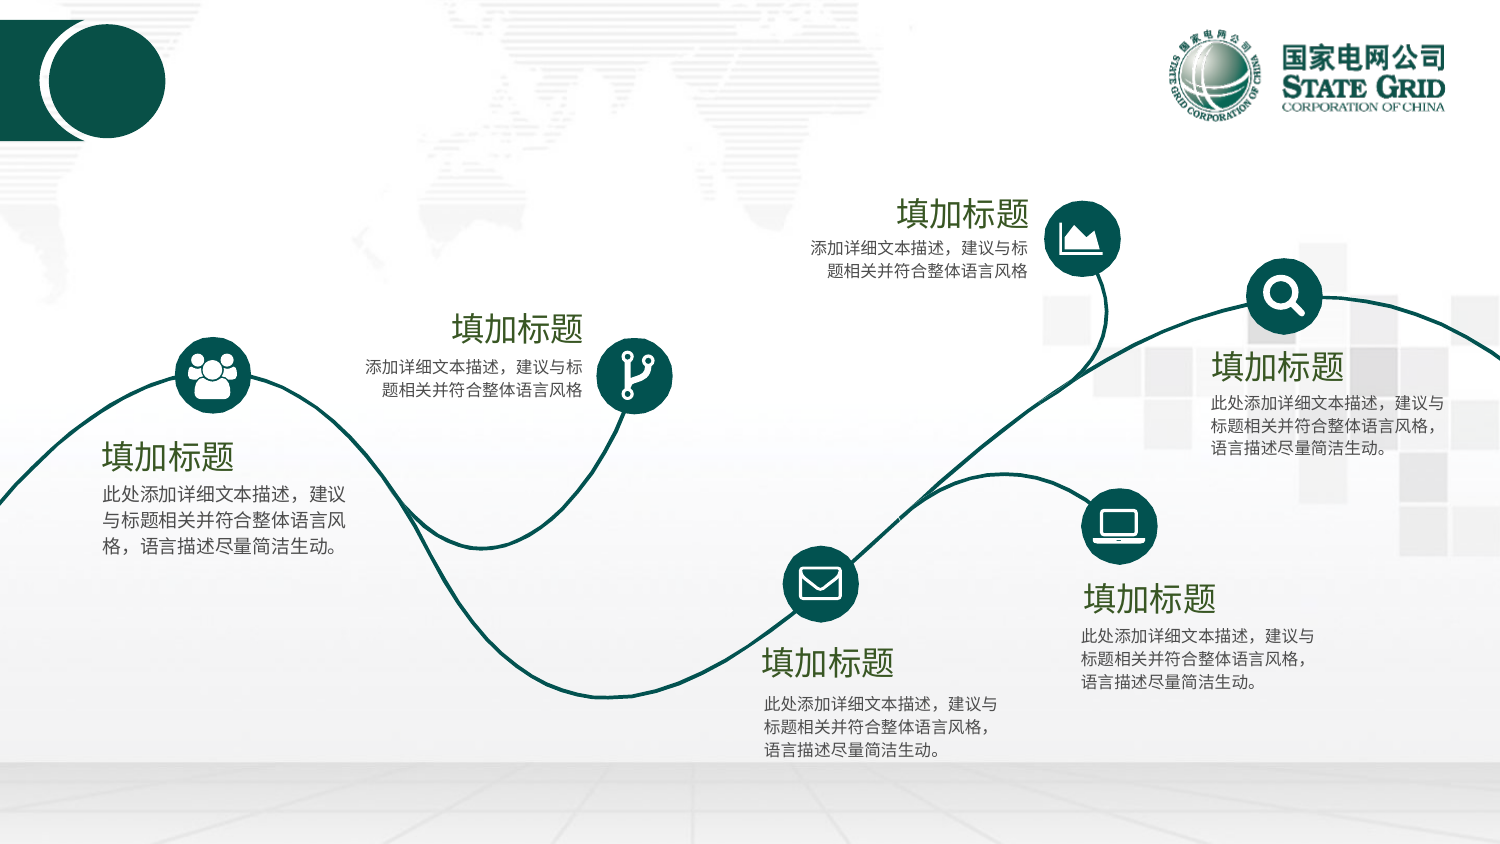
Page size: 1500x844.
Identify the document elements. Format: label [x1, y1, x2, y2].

text_box [912, 401, 1042, 505]
text_box [596, 338, 673, 415]
text_box [0, 375, 174, 506]
text_box [898, 472, 1080, 521]
text_box [1080, 488, 1158, 565]
text_box [174, 336, 252, 414]
text_box [1044, 200, 1121, 277]
text_box [782, 545, 859, 623]
text_box [1210, 354, 1457, 487]
text_box [361, 453, 784, 700]
picture [1168, 0, 1446, 218]
text_box [252, 375, 360, 452]
text_box [1038, 277, 1109, 404]
text_box [1074, 303, 1246, 383]
text_box [805, 200, 1030, 334]
text_box [1080, 586, 1327, 721]
text_box [406, 415, 625, 551]
text_box [1246, 258, 1323, 335]
text_box [101, 443, 349, 603]
text_box [761, 649, 1010, 789]
text_box [1323, 295, 1500, 361]
text_box [360, 316, 585, 453]
text_box [859, 517, 901, 559]
